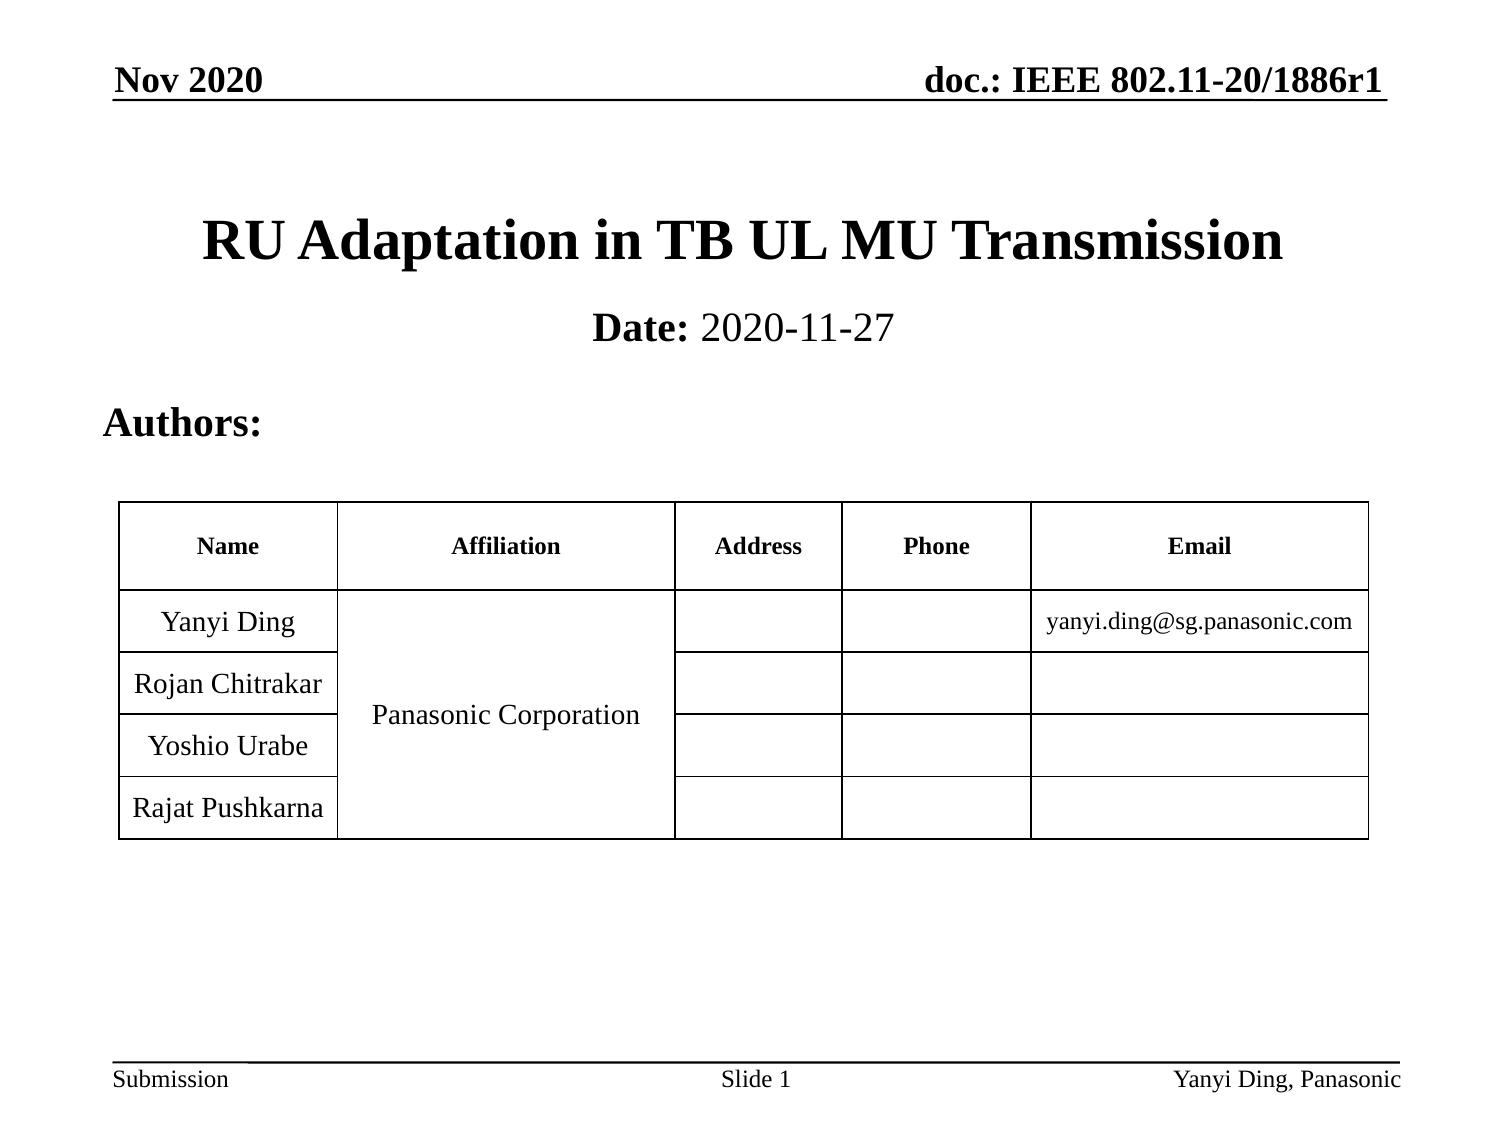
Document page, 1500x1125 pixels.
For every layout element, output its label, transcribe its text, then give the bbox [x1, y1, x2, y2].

table_header Name [120, 503, 337, 589]
table_cell [676, 591, 841, 651]
table_cell [1032, 715, 1368, 776]
table_header Affiliation [338, 503, 674, 589]
table_cell Yanyi Ding [120, 591, 337, 651]
table_cell Yoshio Urabe [120, 715, 337, 776]
table_cell Rajat Pushkarna [120, 777, 337, 838]
table_cell [843, 715, 1030, 776]
footer Yanyi Ding, Panasonic [1170, 1061, 1402, 1093]
table_cell [676, 653, 841, 713]
table_cell [843, 653, 1030, 713]
table_cell Panasonic Corporation [338, 591, 674, 838]
text_box Authors: [87, 387, 325, 450]
table_cell [1032, 777, 1368, 838]
title RU Adaptation in TB UL MU Transmission [62, 124, 1425, 312]
table_header Phone [843, 503, 1030, 589]
table_cell Rojan Chitrakar [120, 653, 337, 713]
table_cell [1032, 653, 1368, 713]
slide_number Slide 1 [704, 1061, 808, 1098]
table_cell [843, 591, 1030, 651]
table_cell [843, 777, 1030, 838]
table_cell yanyi.ding@sg.panasonic.com [1032, 591, 1368, 651]
table_cell [676, 715, 841, 776]
list Date: 2020-11-27 [106, 292, 1382, 355]
table_header Address [676, 503, 841, 589]
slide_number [114, 54, 265, 101]
table_cell [676, 777, 841, 838]
table_header Email [1032, 503, 1368, 589]
